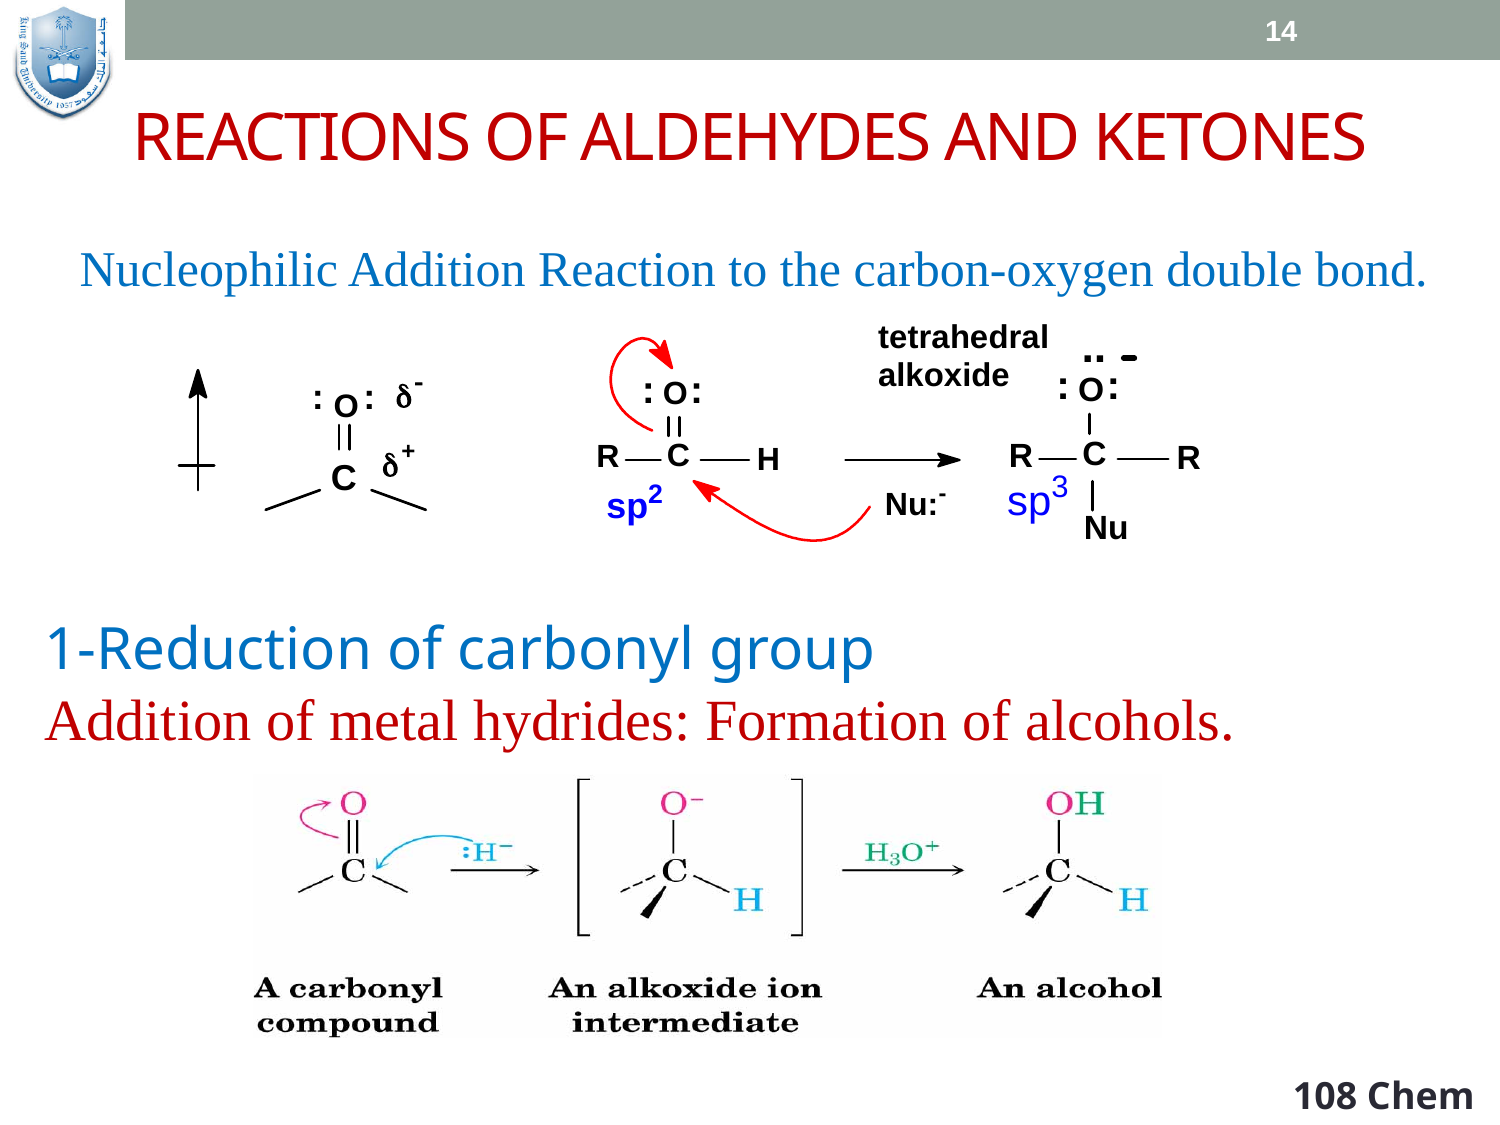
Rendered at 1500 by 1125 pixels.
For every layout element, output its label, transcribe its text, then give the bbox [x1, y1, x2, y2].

picture [154, 361, 459, 512]
text_box REACTIONS OF ALDEHYDES AND KETONES [74, 87, 1425, 250]
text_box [596, 321, 1203, 552]
text_box Nucleophilic Addition Reaction to the carbon-oxygen double bond. [64, 228, 1444, 349]
picture [0, 0, 126, 126]
slide_number 14 [1250, 3, 1425, 57]
text_box 1-Reduction of carbonyl group Addition of metal hydrides: Formation of alcohols. [29, 604, 1326, 760]
picture [253, 774, 1163, 1038]
text_box 108 Chem [1278, 1064, 1490, 1125]
